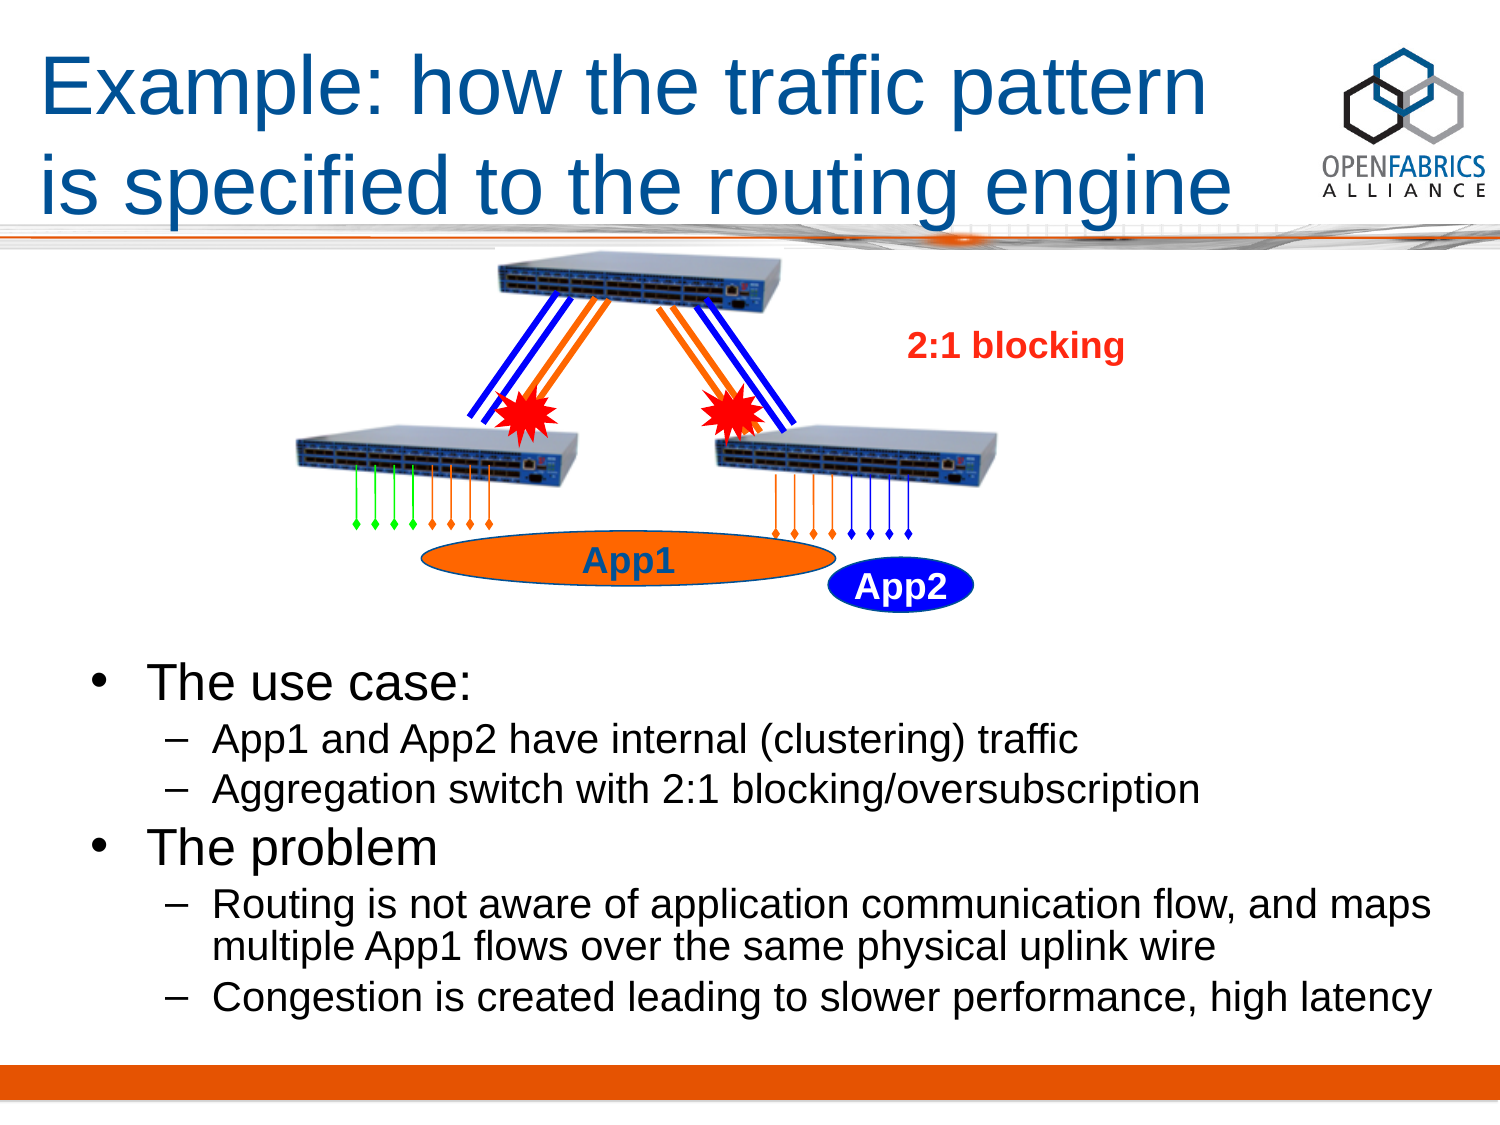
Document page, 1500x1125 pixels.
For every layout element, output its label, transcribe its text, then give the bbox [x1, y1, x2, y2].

picture [293, 421, 582, 491]
text_box [371, 499, 380, 531]
picture [1312, 37, 1494, 219]
text_box App2 [828, 557, 974, 613]
picture [0, 239, 1500, 317]
picture [0, 224, 1500, 236]
text_box [390, 499, 399, 531]
text_box App1 [421, 530, 836, 586]
text_box [790, 499, 799, 540]
text_box [465, 499, 475, 531]
picture [712, 421, 1001, 491]
text_box [484, 499, 494, 531]
text_box [847, 499, 856, 540]
text_box [771, 499, 780, 539]
text_box [446, 499, 456, 531]
text_box [904, 499, 913, 540]
text_box [493, 384, 557, 419]
text_box [885, 499, 894, 540]
text_box 2:1 blocking [848, 313, 1196, 374]
text_box [828, 499, 837, 540]
text_box [809, 499, 818, 540]
text_box [700, 382, 764, 427]
text_box [428, 499, 437, 531]
text_box [408, 499, 418, 531]
text_box [866, 499, 875, 540]
text_box [352, 499, 361, 531]
title Example: how the traffic pattern is specified to the routing engine [24, 37, 1301, 226]
list The use case: App1 and App2 have internal (clustering) traffic Aggregation switch with 2:1 blocking/oversubscription The problem Routing is not aware of application communication flow, and maps multiple App1 flows over the same physical uplink wire Congestion is created leading to slower performance, high latency [74, 649, 1476, 1026]
